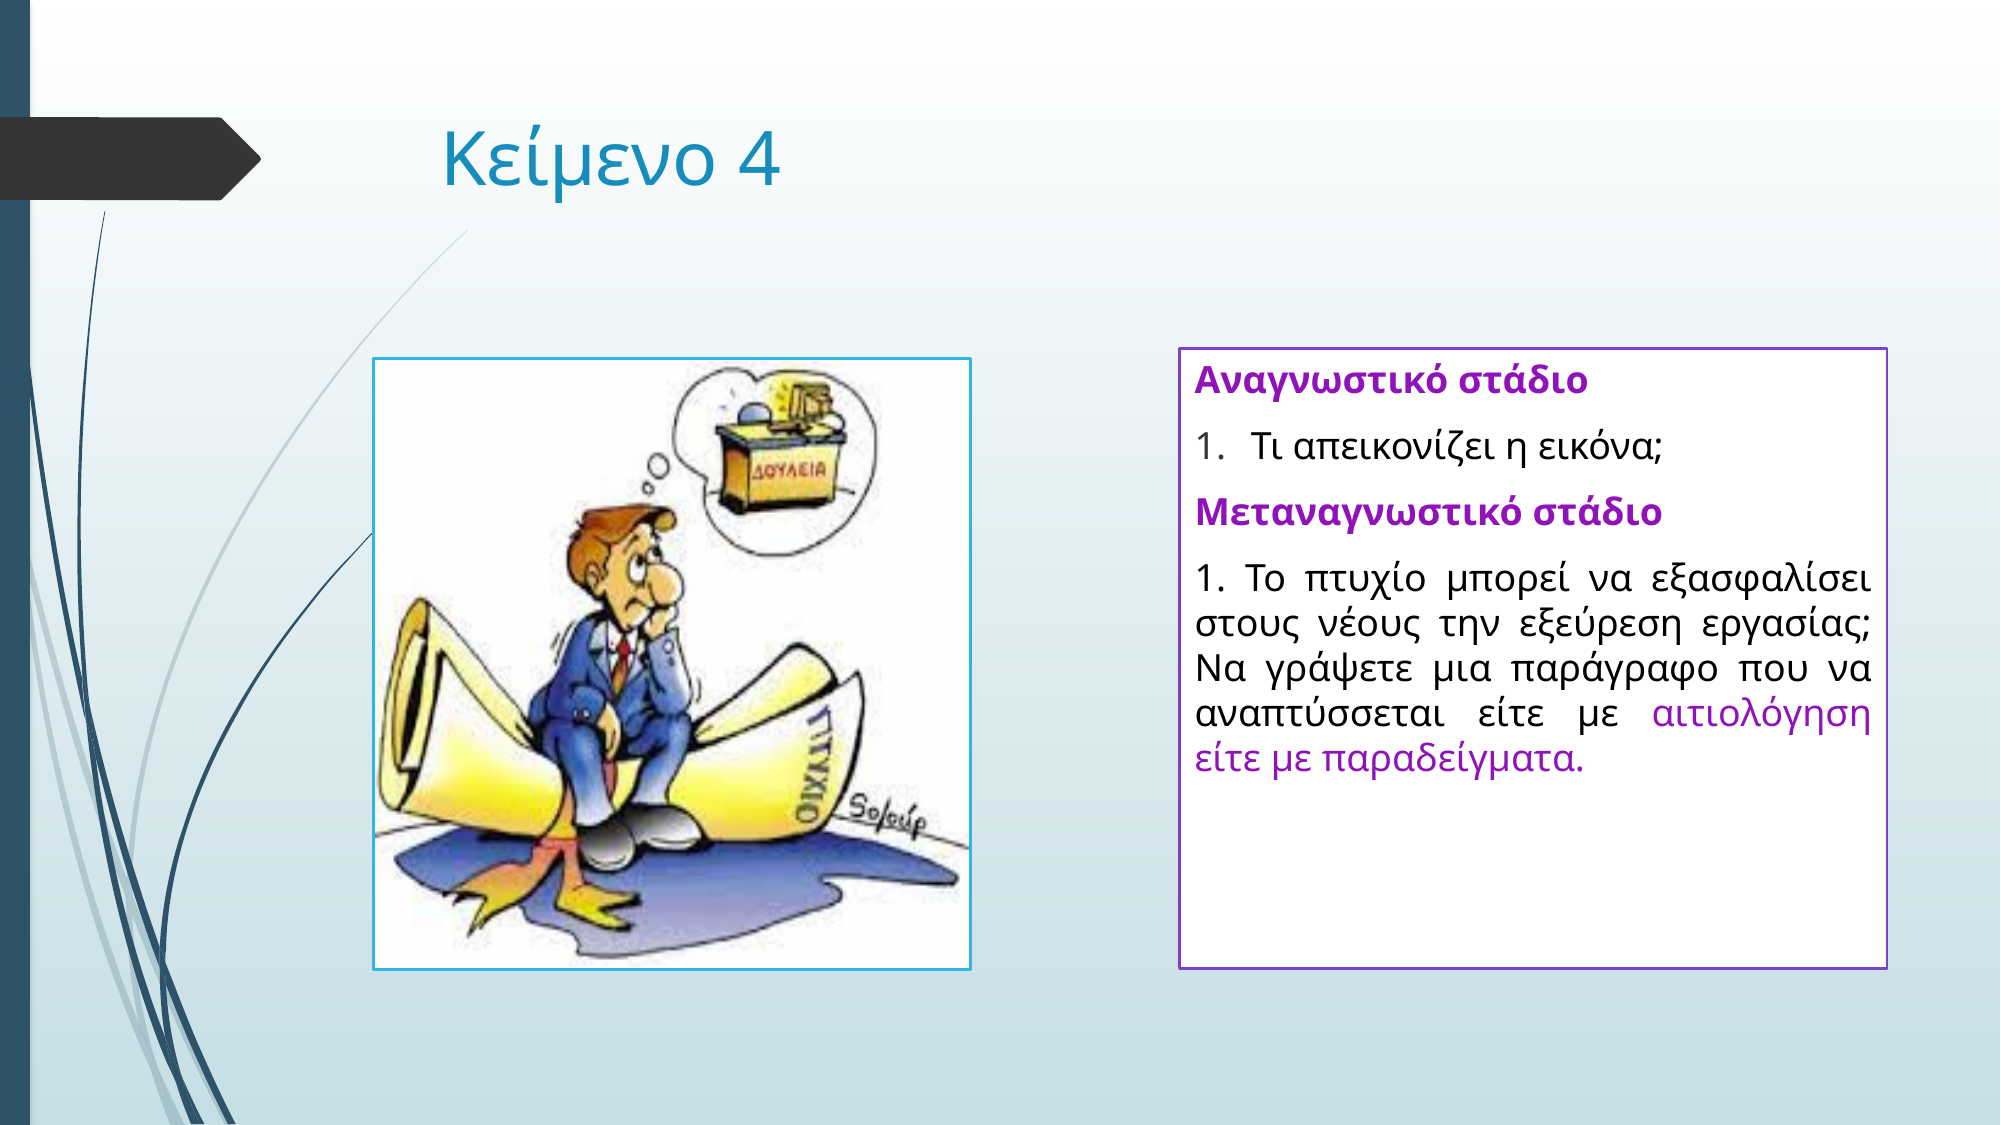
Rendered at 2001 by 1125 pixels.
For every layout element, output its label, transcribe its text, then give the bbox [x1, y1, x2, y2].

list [374, 359, 970, 969]
title Κείμενο 4 [425, 102, 1888, 313]
list Αναγνωστικό στάδιο Τι απεικονίζει η εικόνα; Μεταναγνωστικό στάδιο 1. Το πτυχίο μπορεί να εξασφαλίσει στους νέους την εξεύρεση εργασίας; Να γράψετε μια παράγραφο που να αναπτύσσεται είτε με αιτιολόγηση είτε με παραδείγματα. [1178, 347, 1888, 970]
